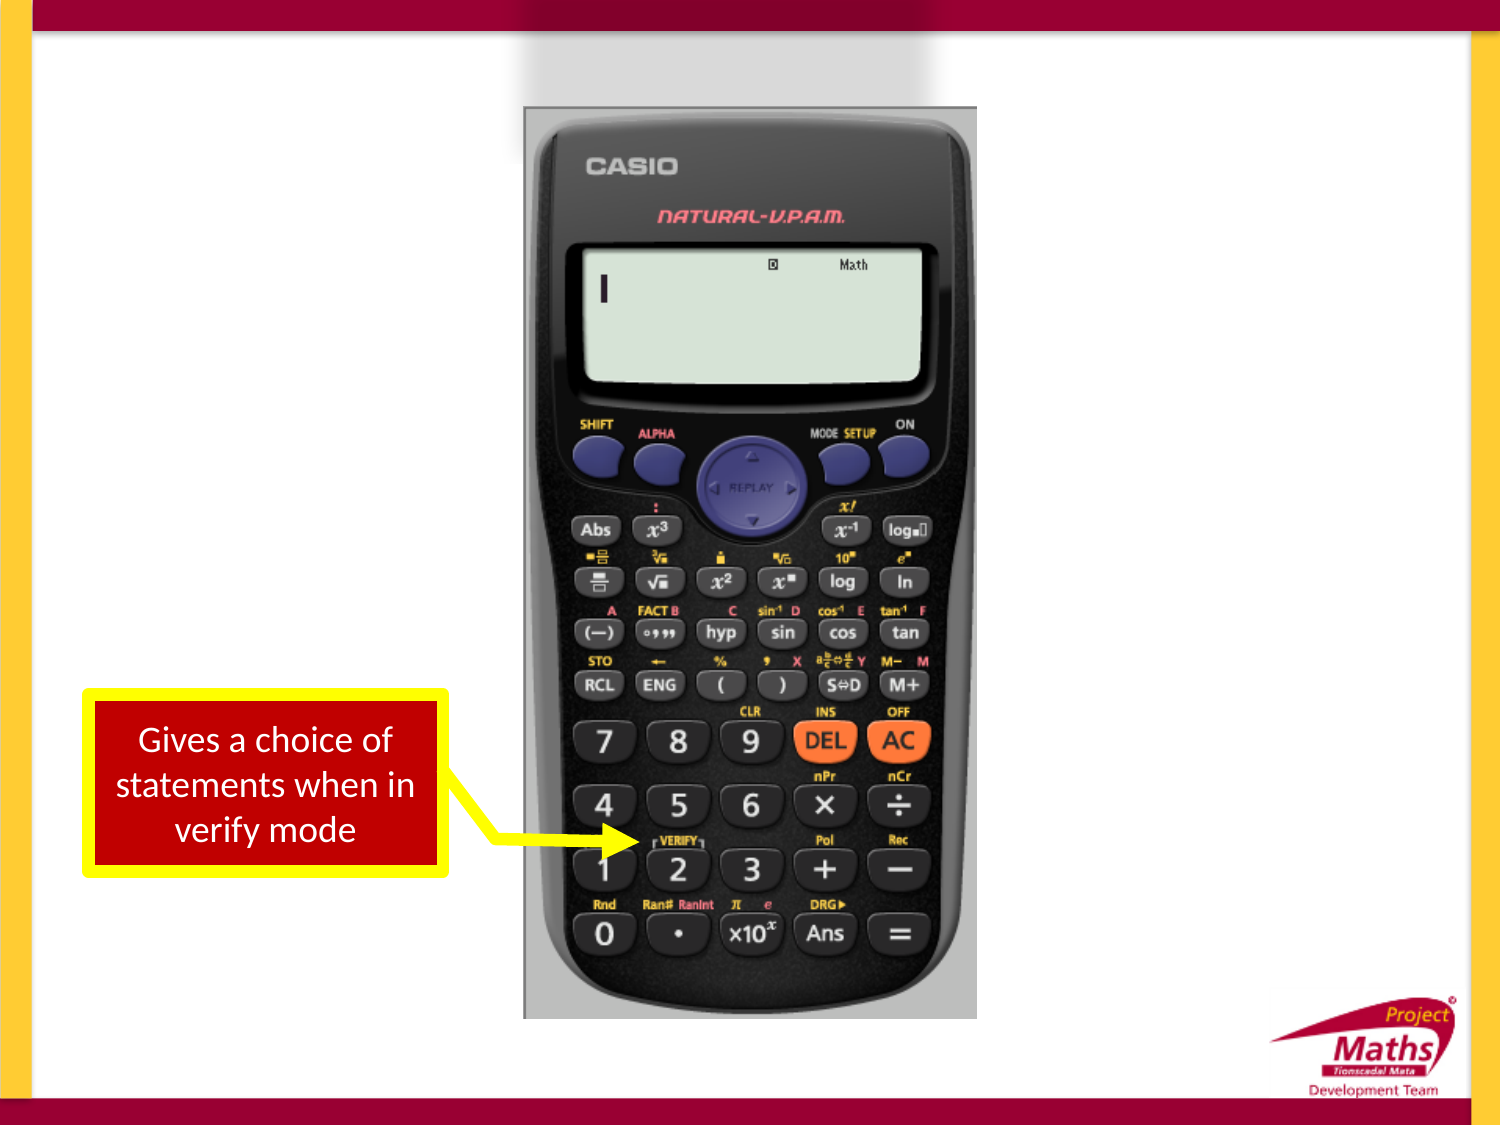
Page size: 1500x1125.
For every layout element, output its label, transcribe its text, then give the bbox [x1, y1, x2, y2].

picture [523, 106, 977, 1019]
picture [1269, 987, 1466, 1098]
text_box Gives a choice of statements when in verify mode [86, 692, 640, 874]
